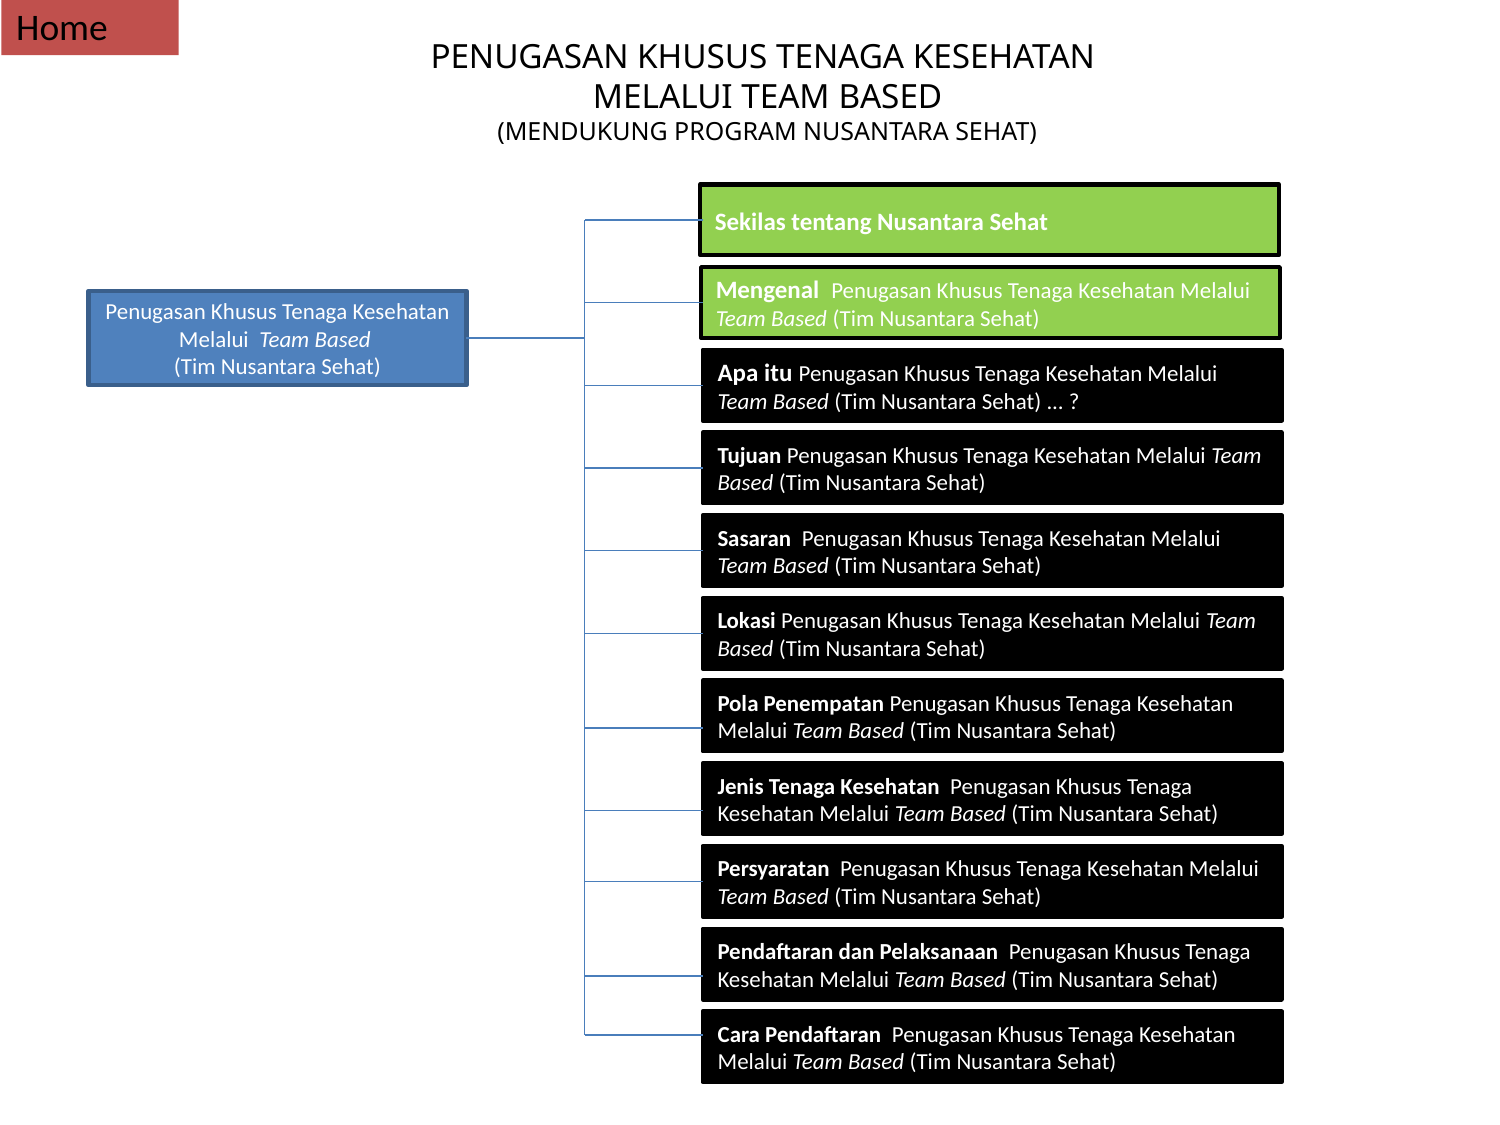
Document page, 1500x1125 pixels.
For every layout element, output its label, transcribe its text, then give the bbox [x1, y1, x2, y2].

text_box Pola Penempatan Penugasan Khusus Tenaga Kesehatan Melalui Team Based (Tim Nusantara Sehat) [701, 678, 1284, 753]
text_box Sekilas tentang Nusantara Sehat [698, 182, 1281, 257]
text_box Apa itu Penugasan Khusus Tenaga Kesehatan Melalui Team Based (Tim Nusantara Sehat) ... ? [701, 348, 1284, 423]
text_box Penugasan Khusus Tenaga Kesehatan Melalui Team Based (Tim Nusantara Sehat) [86, 289, 469, 387]
text_box Pendaftaran dan Pelaksanaan Penugasan Khusus Tenaga Kesehatan Melalui Team Based (Tim Nusantara Sehat) [701, 927, 1284, 1002]
text_box Sasaran Penugasan Khusus Tenaga Kesehatan Melalui Team Based (Tim Nusantara Sehat) [701, 513, 1284, 588]
text_box Lokasi Penugasan Khusus Tenaga Kesehatan Melalui Team Based (Tim Nusantara Sehat) [701, 596, 1284, 671]
text_box Cara Pendaftaran Penugasan Khusus Tenaga Kesehatan Melalui Team Based (Tim Nusantara Sehat) [701, 1009, 1284, 1084]
text_box Home [1, 0, 179, 56]
text_box Mengenal Penugasan Khusus Tenaga Kesehatan Melalui Team Based (Tim Nusantara Sehat) [699, 265, 1282, 340]
title PENUGASAN KHUSUS TENAGA KESEHATAN MELALUI TEAM BASED (MENDUKUNG PROGRAM NUSANTARA SEHAT) [194, 19, 1341, 161]
text_box Persyaratan Penugasan Khusus Tenaga Kesehatan Melalui Team Based (Tim Nusantara Sehat) [701, 844, 1284, 919]
text_box Jenis Tenaga Kesehatan Penugasan Khusus Tenaga Kesehatan Melalui Team Based (Tim Nusantara Sehat) [701, 761, 1284, 836]
text_box Tujuan Penugasan Khusus Tenaga Kesehatan Melalui Team Based (Tim Nusantara Sehat) [701, 430, 1284, 505]
